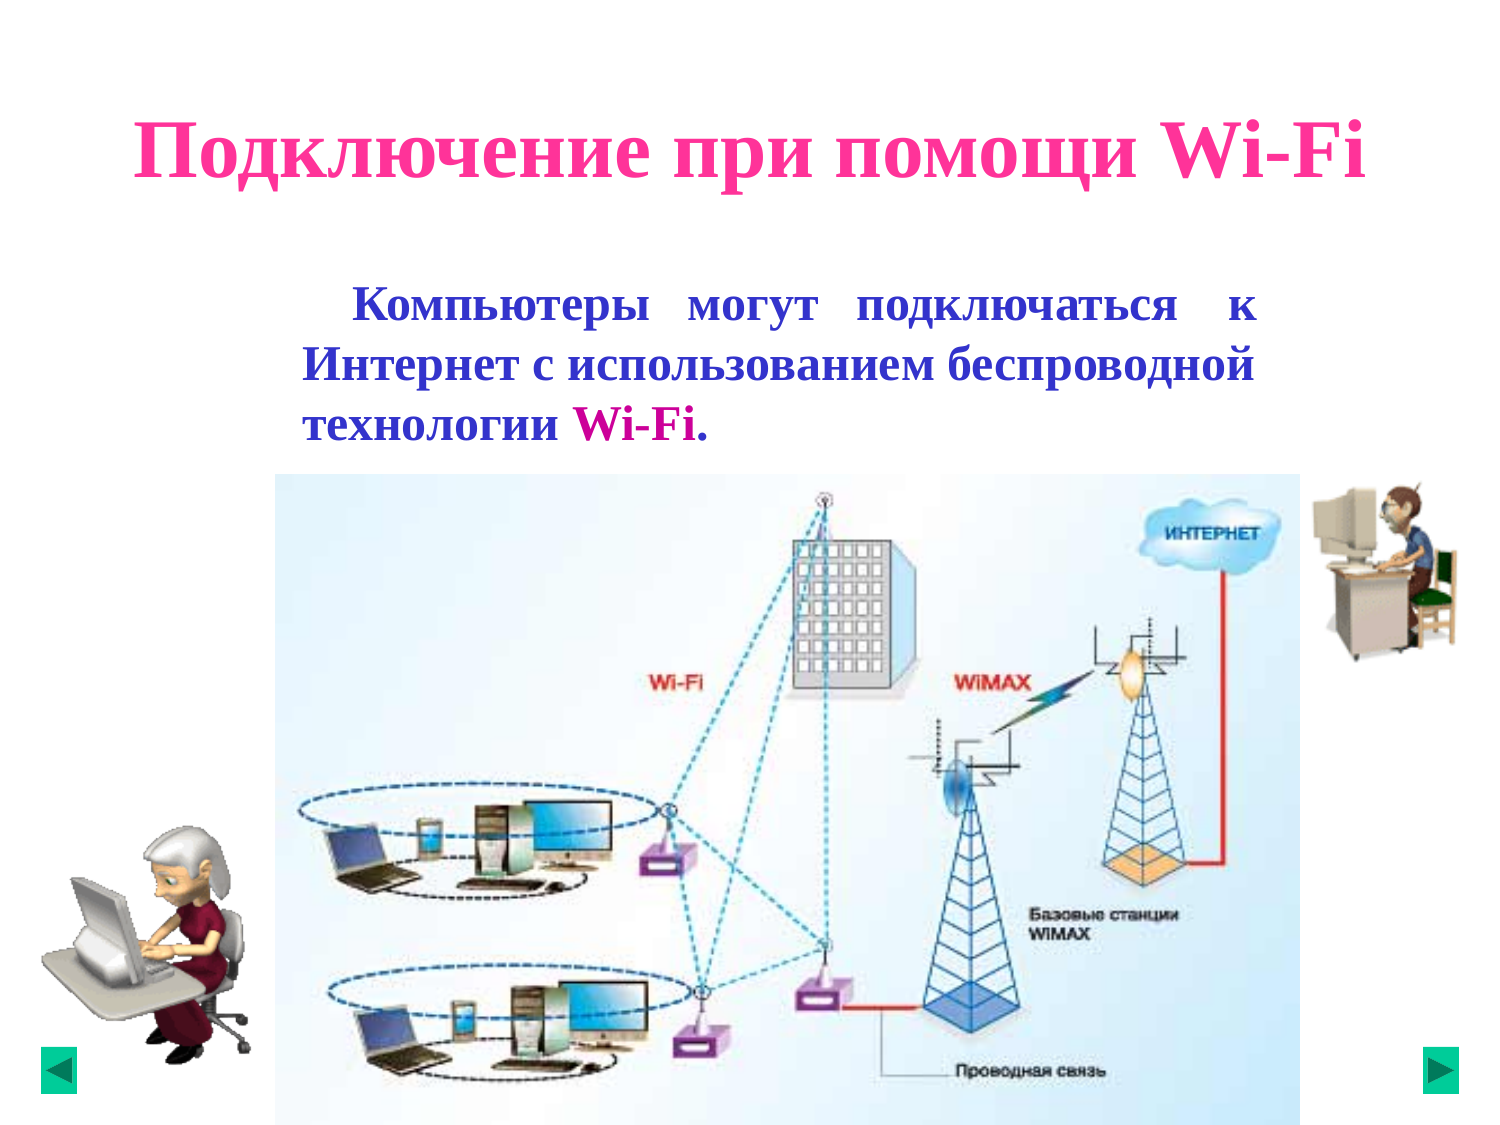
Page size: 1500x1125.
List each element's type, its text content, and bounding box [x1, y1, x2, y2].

picture [29, 810, 265, 1096]
picture [1304, 479, 1470, 669]
picture [274, 474, 1301, 1125]
title Подключение при помощи Wi-Fi [112, 49, 1388, 238]
subtitle Компьютеры могут подключаться к Интернет с использованием беспроводной технологии Wi-Fi. [287, 262, 1338, 476]
text_box [1423, 1046, 1459, 1094]
